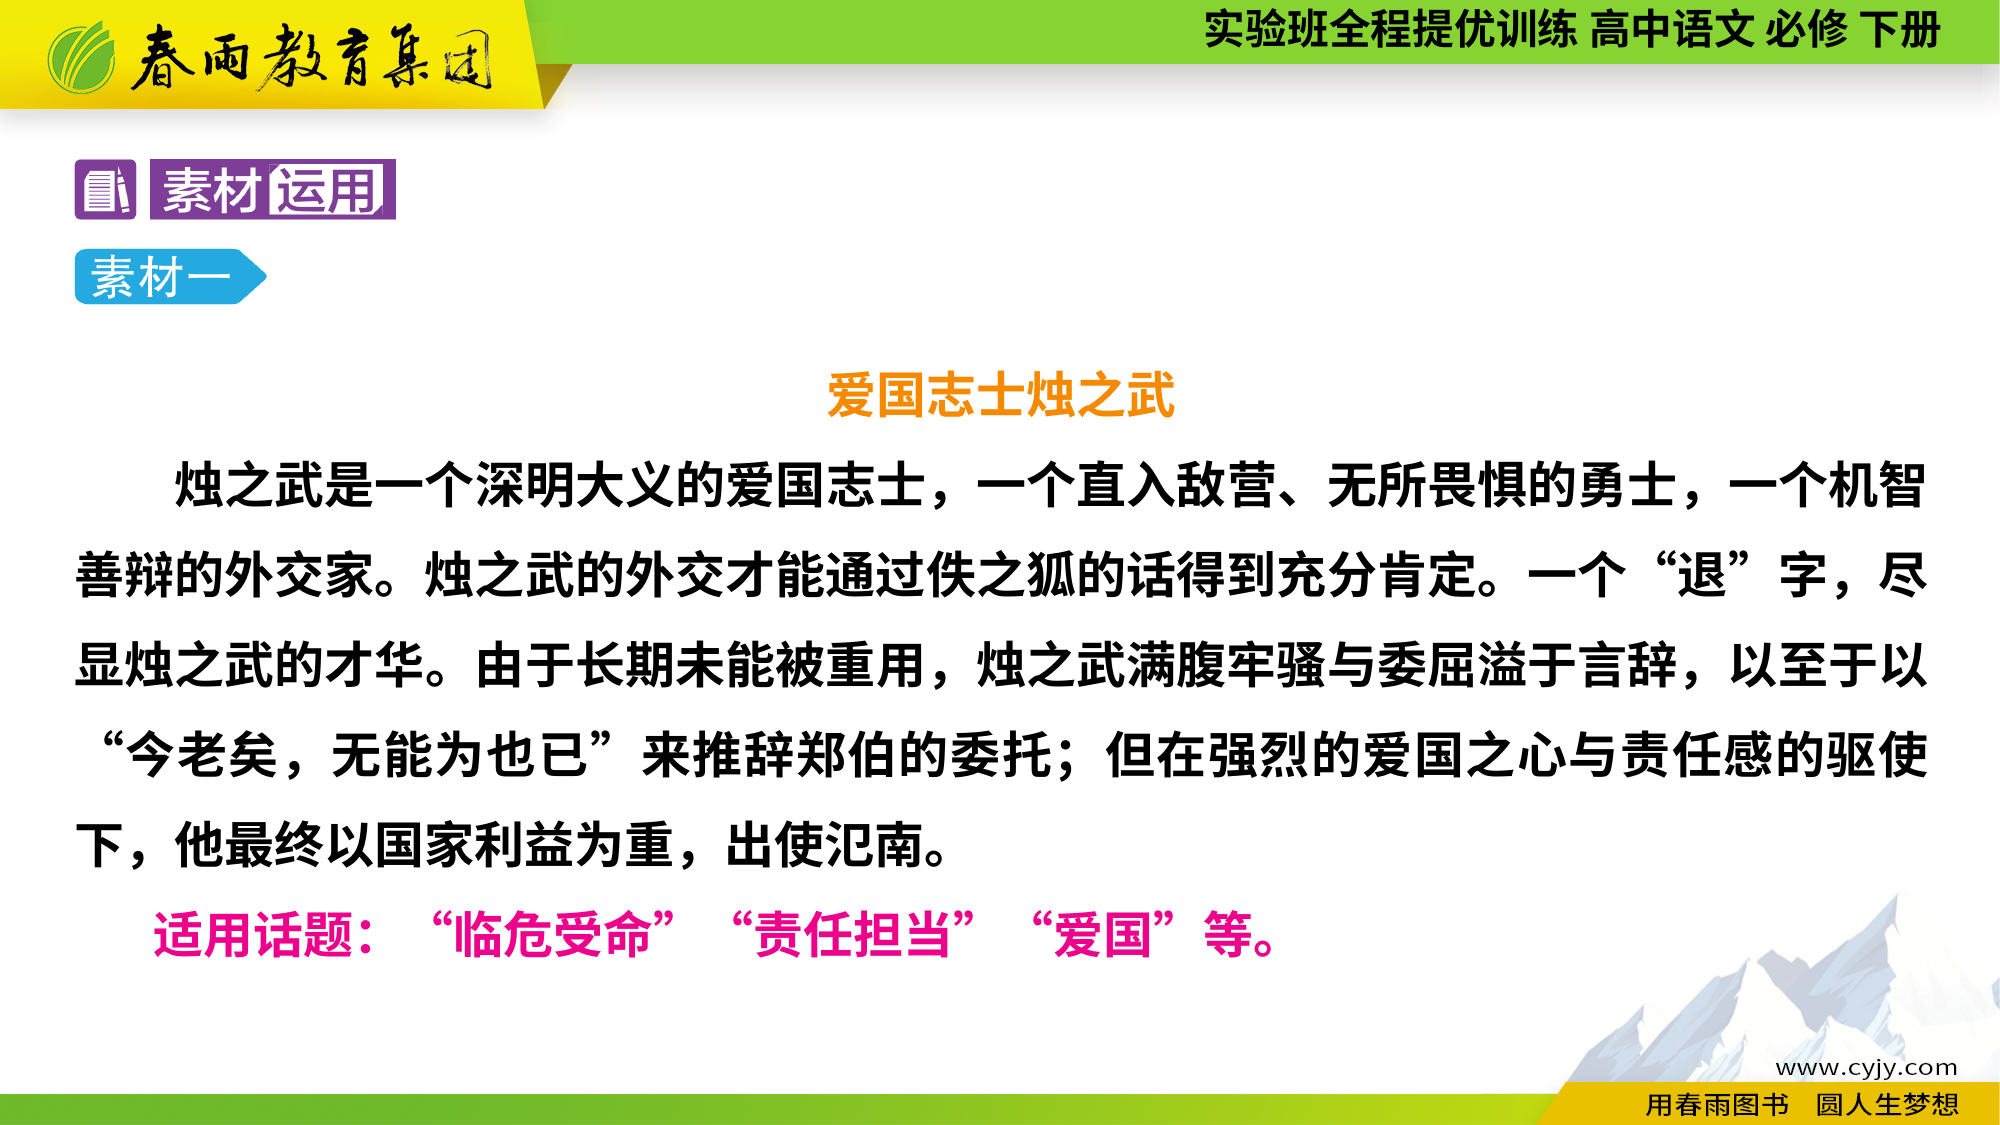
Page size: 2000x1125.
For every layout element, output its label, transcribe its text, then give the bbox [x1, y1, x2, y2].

list 爱国志士烛之武 烛之武是一个深明大义的爱国志士，一个直入敌营、无所畏惧的勇士，一个机智善辩的外交家。烛之武的外交才能通过佚之狐的话得到充分肯定。一个“退”字，尽显烛之武的才华。由于长期未能被重用，烛之武满腹牢骚与委屈溢于言辞，以至于以“今老矣，无能为也已”来推辞郑伯的委托；但在强烈的爱国之心与责任感的驱使下，他最终以国家利益为重，出使氾南。 适用话题：“临危受命”“责任担当”“爱国”等。 [59, 326, 1944, 978]
picture [0, 0, 2000, 1125]
